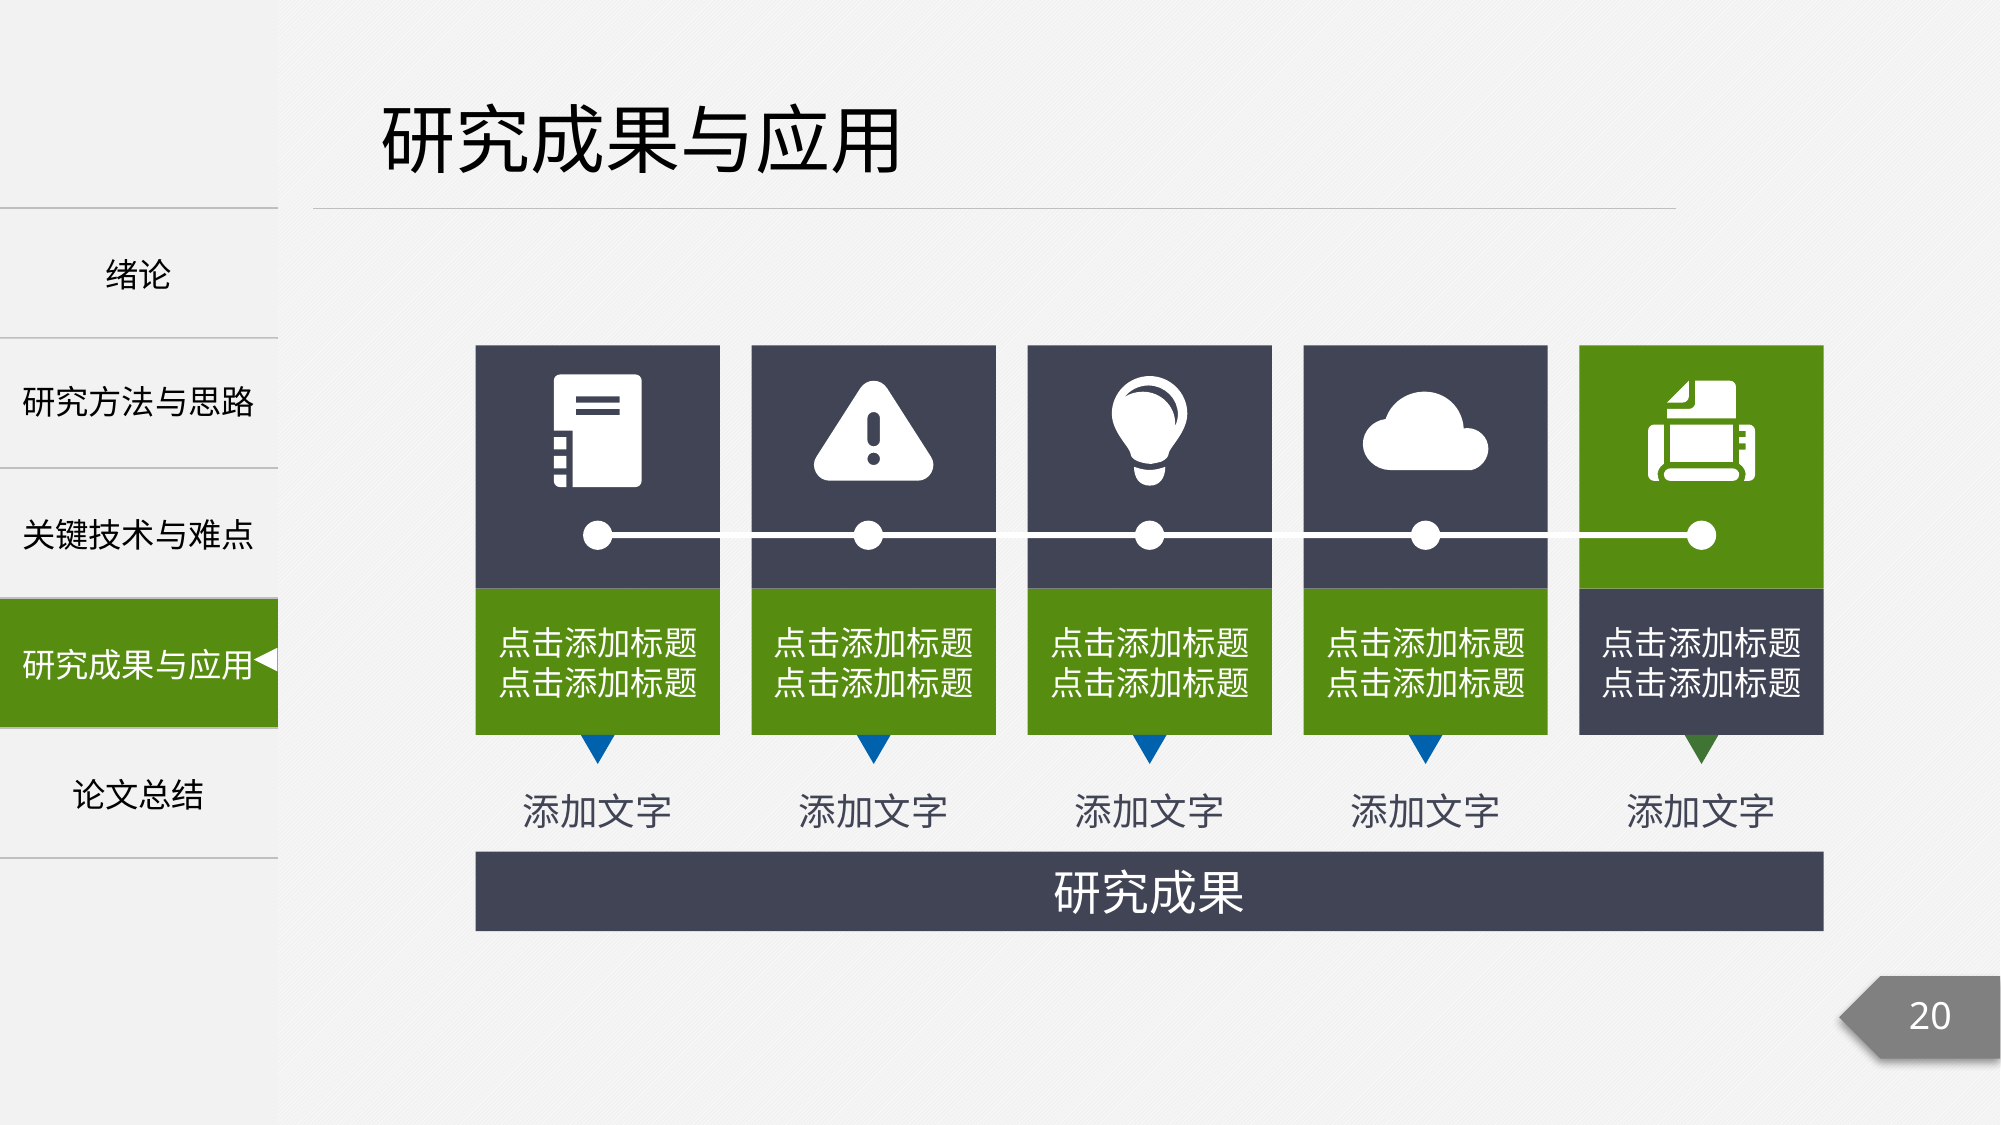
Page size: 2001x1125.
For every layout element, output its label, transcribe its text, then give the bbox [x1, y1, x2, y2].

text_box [583, 520, 1717, 550]
text_box 添加文字 [1338, 782, 1513, 840]
text_box 点击添加标题 点击添加标题 [1027, 588, 1273, 736]
text_box [751, 550, 997, 588]
text_box [854, 733, 893, 767]
text_box [813, 380, 934, 481]
text_box 添加文字 [1062, 782, 1238, 840]
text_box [1648, 380, 1756, 481]
text_box [1027, 550, 1273, 588]
text_box [1682, 733, 1721, 767]
text_box 添加文字 [510, 782, 686, 840]
text_box 点击添加标题 点击添加标题 [1578, 588, 1825, 736]
text_box [1303, 550, 1549, 588]
text_box [1130, 733, 1169, 767]
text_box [1111, 375, 1188, 486]
text_box 点击添加标题 点击添加标题 [1303, 588, 1549, 736]
text_box [475, 344, 721, 588]
text_box 点击添加标题 点击添加标题 [475, 588, 721, 736]
text_box [578, 733, 617, 767]
text_box [1303, 344, 1549, 520]
text_box 添加文字 [786, 782, 962, 840]
text_box 添加文字 [1614, 782, 1789, 840]
text_box 点击添加标题 点击添加标题 [751, 588, 997, 736]
text_box [1406, 733, 1445, 767]
text_box [1027, 344, 1273, 520]
text_box [751, 344, 997, 520]
text_box [1578, 344, 1825, 588]
text_box [1362, 391, 1489, 471]
text_box 研究成果 [475, 851, 1825, 932]
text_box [553, 374, 642, 488]
